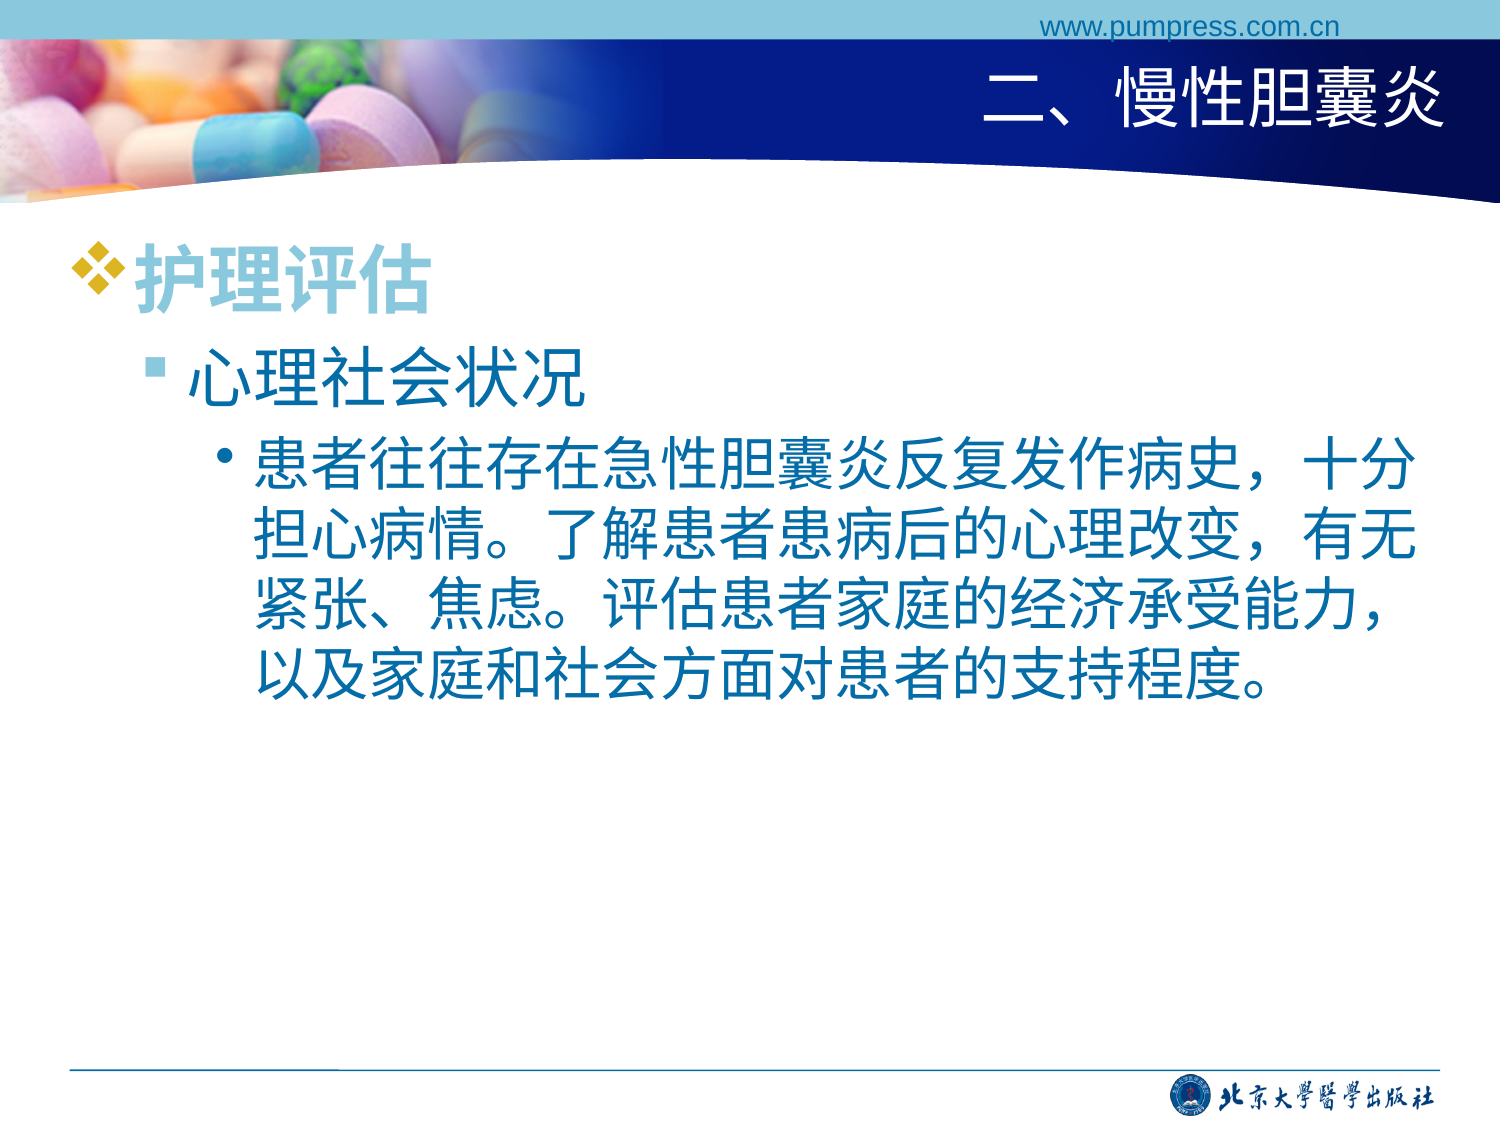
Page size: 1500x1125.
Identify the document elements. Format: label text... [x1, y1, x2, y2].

list 护理评估 心理社会状况 患者往往存在急性胆囊炎反复发作病史，十分担心病情。了解患者患病后的心理改变，有无紧张、焦虑。评估患者家庭的经济承受能力，以及家庭和社会方面对患者的支持程度。 [49, 224, 1463, 1026]
picture [0, 40, 1500, 203]
title 二、慢性胆囊炎 [137, 49, 1463, 143]
picture [1170, 1074, 1436, 1118]
slide_number www.pumpress.com.cn [1025, 0, 1463, 38]
